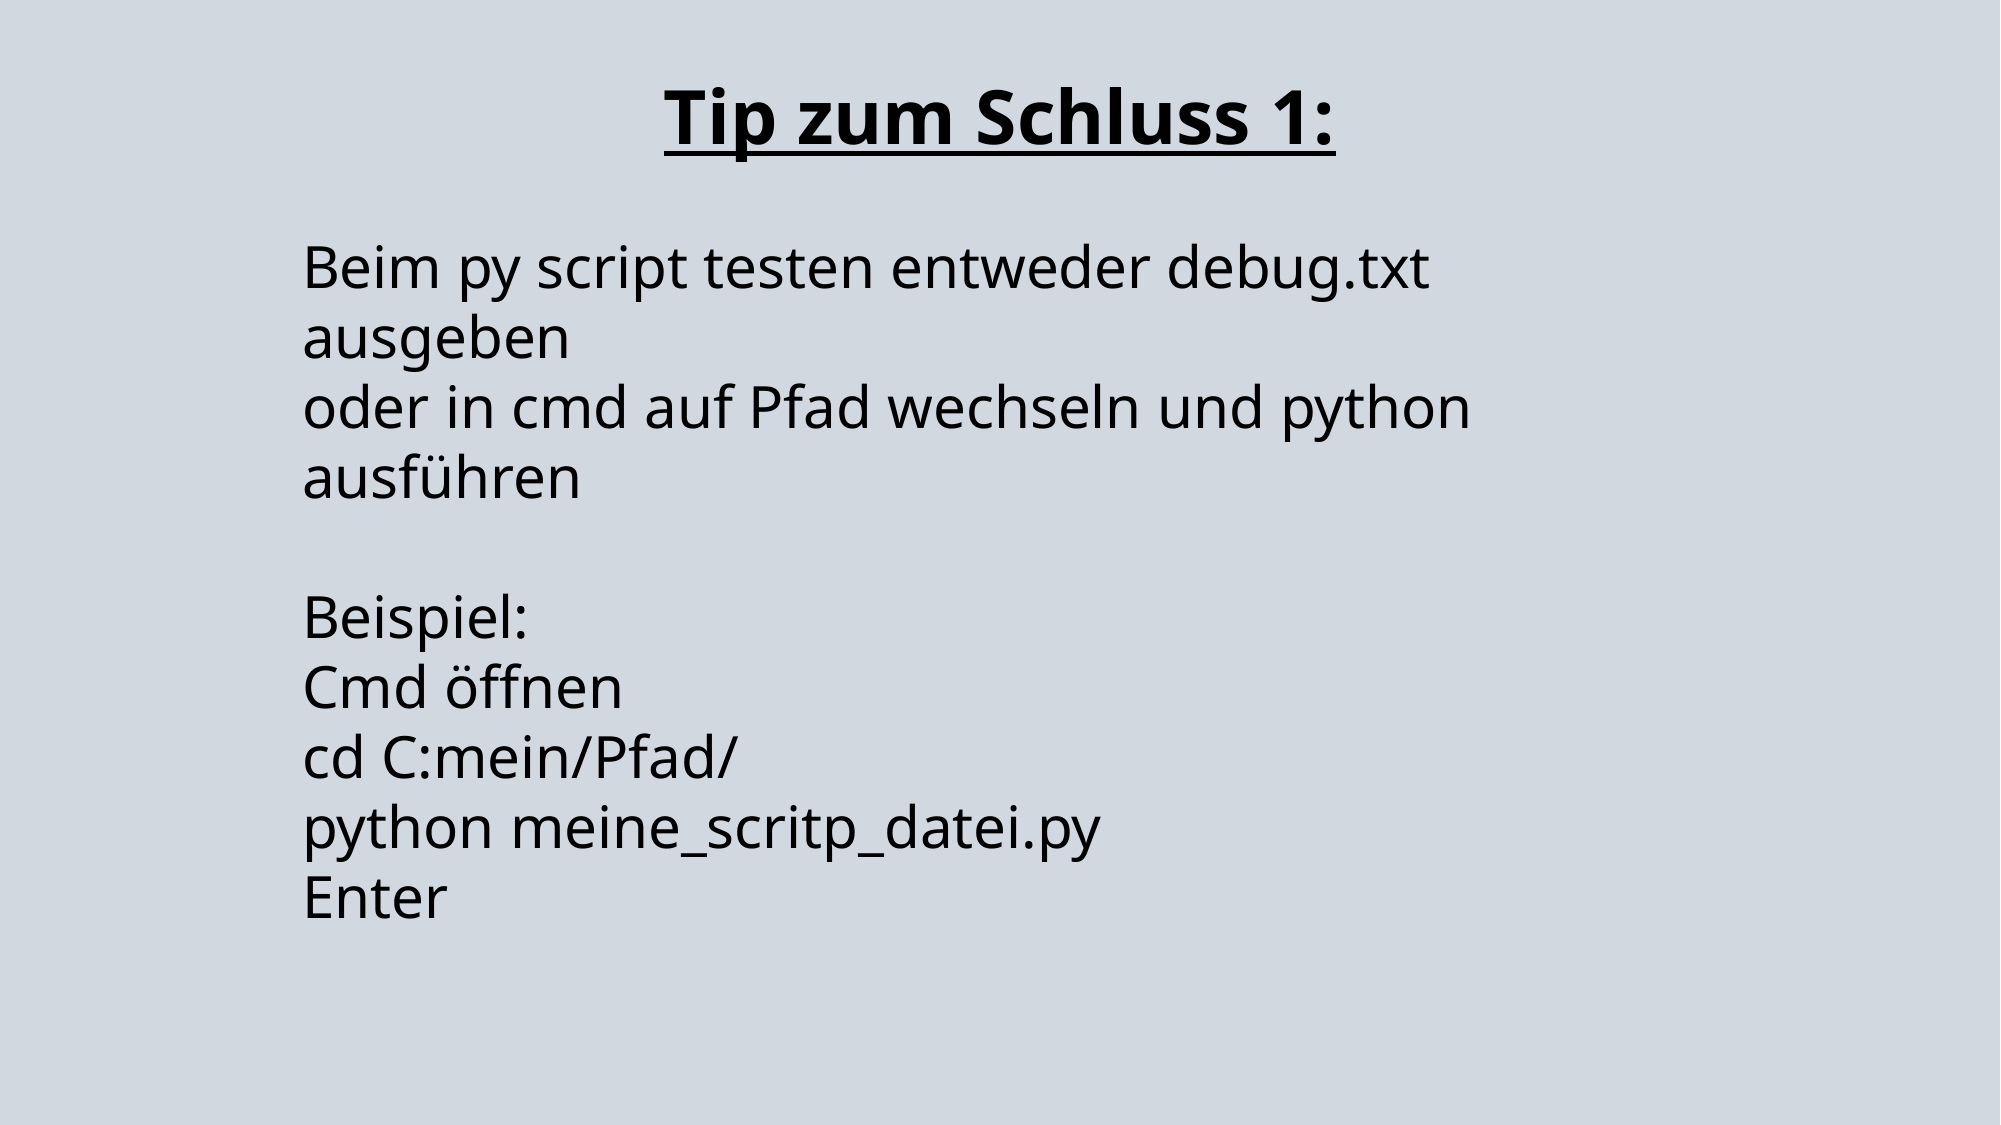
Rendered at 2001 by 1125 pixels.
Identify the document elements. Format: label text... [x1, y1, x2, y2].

text_box Tip zum Schluss 1: Beim py script testen entweder debug.txt ausgeben oder in cmd auf Pfad wechseln und python ausführen Beispiel: Cmd öffnen cd C:mein/Pfad/ python meine_scritp_datei.py Enter [287, 62, 1713, 983]
